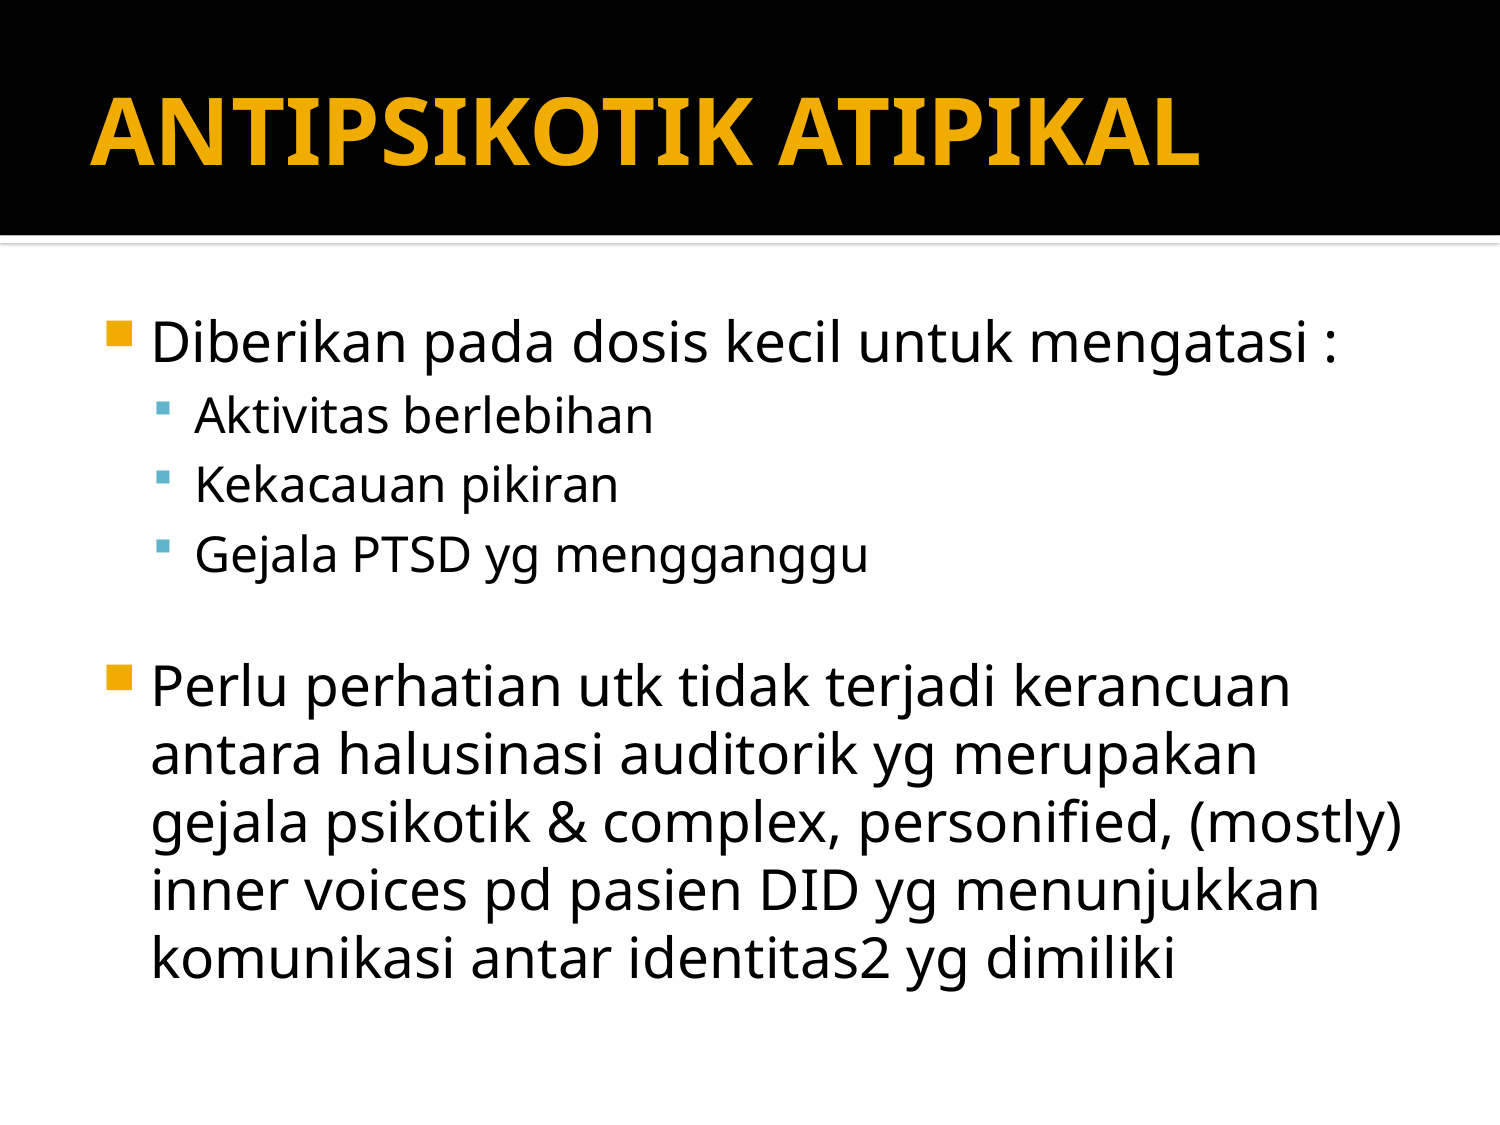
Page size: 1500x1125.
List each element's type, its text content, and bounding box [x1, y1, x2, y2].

title ANTIPSIKOTIK ATIPIKAL [75, 25, 1425, 231]
list Diberikan pada dosis kecil untuk mengatasi : Aktivitas berlebihan Kekacauan pikiran Gejala PTSD yg mengganggu Perlu perhatian utk tidak terjadi kerancuan antara halusinasi auditorik yg merupakan gejala psikotik & complex, personified, (mostly) inner voices pd pasien DID yg menunjukkan komunikasi antar identitas2 yg dimiliki [75, 291, 1425, 1050]
